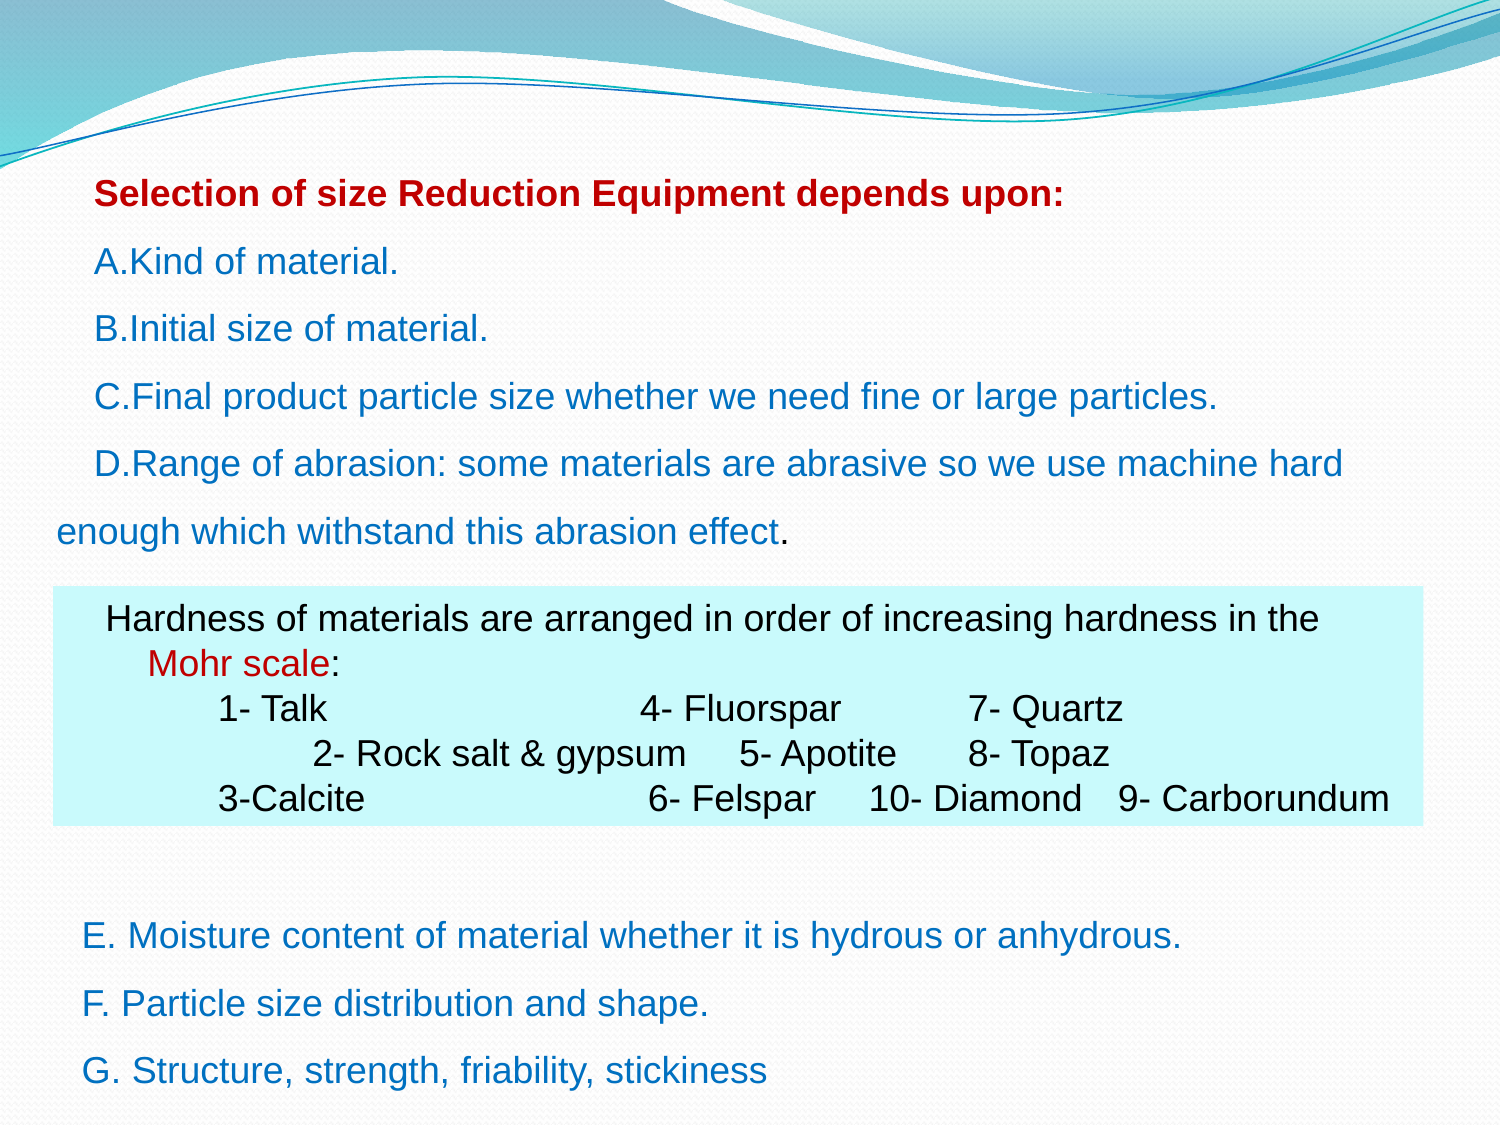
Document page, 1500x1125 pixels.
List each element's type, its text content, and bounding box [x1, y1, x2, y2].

text_box E. Moisture content of material whether it is hydrous or anhydrous. F. Particle size distribution and shape. G. Structure, strength, friability, stickiness [29, 881, 1388, 1125]
text_box Hardness of materials are arranged in order of increasing hardness in the Mohr scale: 1- Talk 4- Fluorspar 7- Quartz 2- Rock salt & gypsum 5- Apotite 8- Topaz 3-Calcite 6- Felspar 10- Diamond 9- Carborundum [53, 586, 1424, 826]
text_box Selection of size Reduction Equipment depends upon: Kind of material. Initial size of material. Final product particle size whether we need fine or large particles. Range of abrasion: some materials are abrasive so we use machine hard enough which withstand this abrasion effect. [41, 139, 1406, 560]
